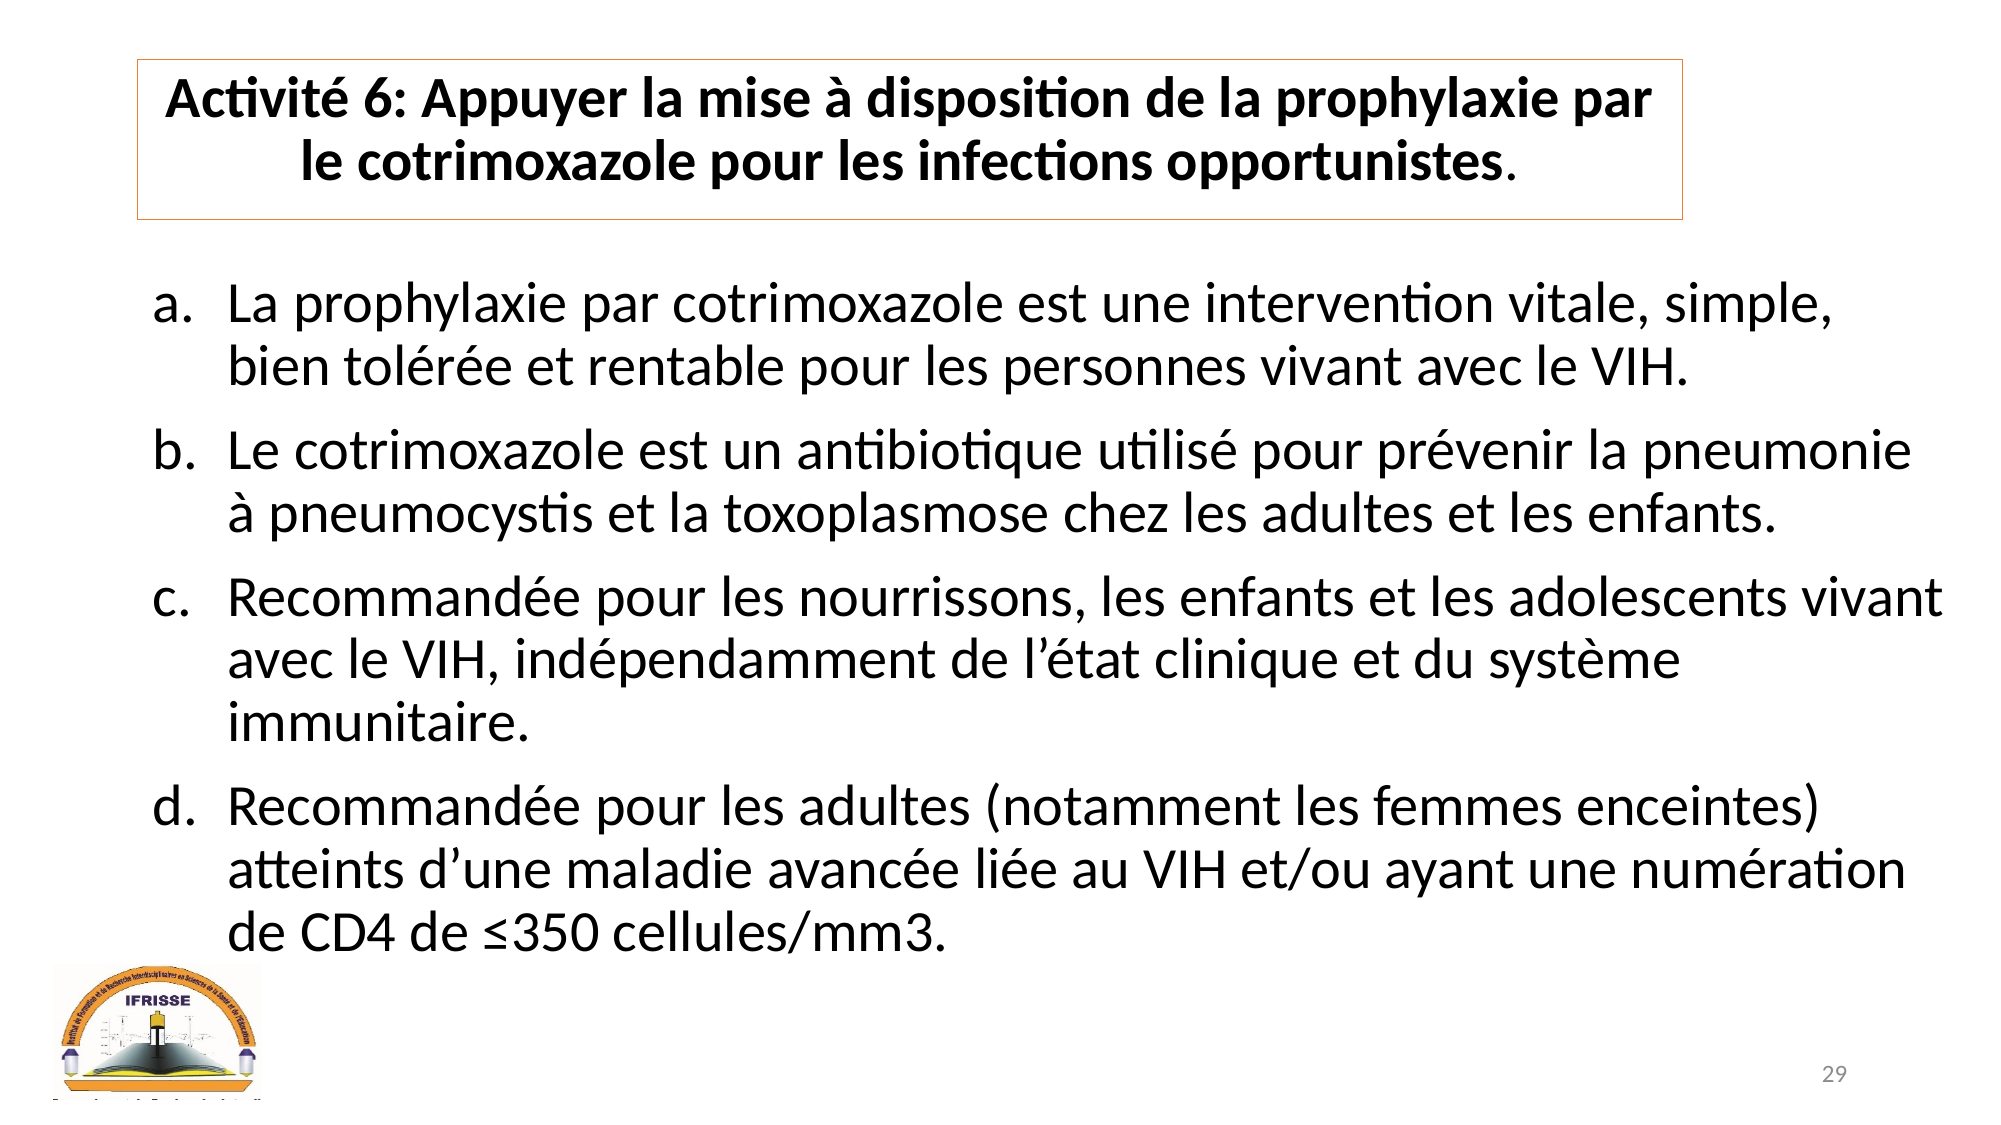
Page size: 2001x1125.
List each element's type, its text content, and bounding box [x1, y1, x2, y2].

picture [53, 964, 262, 1100]
list La prophylaxie par cotrimoxazole est une intervention vitale, simple, bien tolérée et rentable pour les personnes vivant avec le VIH. Le cotrimoxazole est un antibiotique utilisé pour prévenir la pneumonie à pneumocystis et la toxoplasmose chez les adultes et les enfants. Recommandée pour les nourrissons, les enfants et les adolescents vivant avec le VIH, indépendamment de l’état clinique et du système immunitaire. Recommandée pour les adultes (notamment les femmes enceintes) atteints d’une maladie avancée liée au VIH et/ou ayant une numération de CD4 de ≤350 cellules/mm3. [137, 264, 1962, 1020]
slide_number 29 [1412, 1042, 1863, 1103]
title Activité 6: Appuyer la mise à disposition de la prophylaxie par le cotrimoxazole pour les infections opportunistes. [137, 59, 1683, 220]
